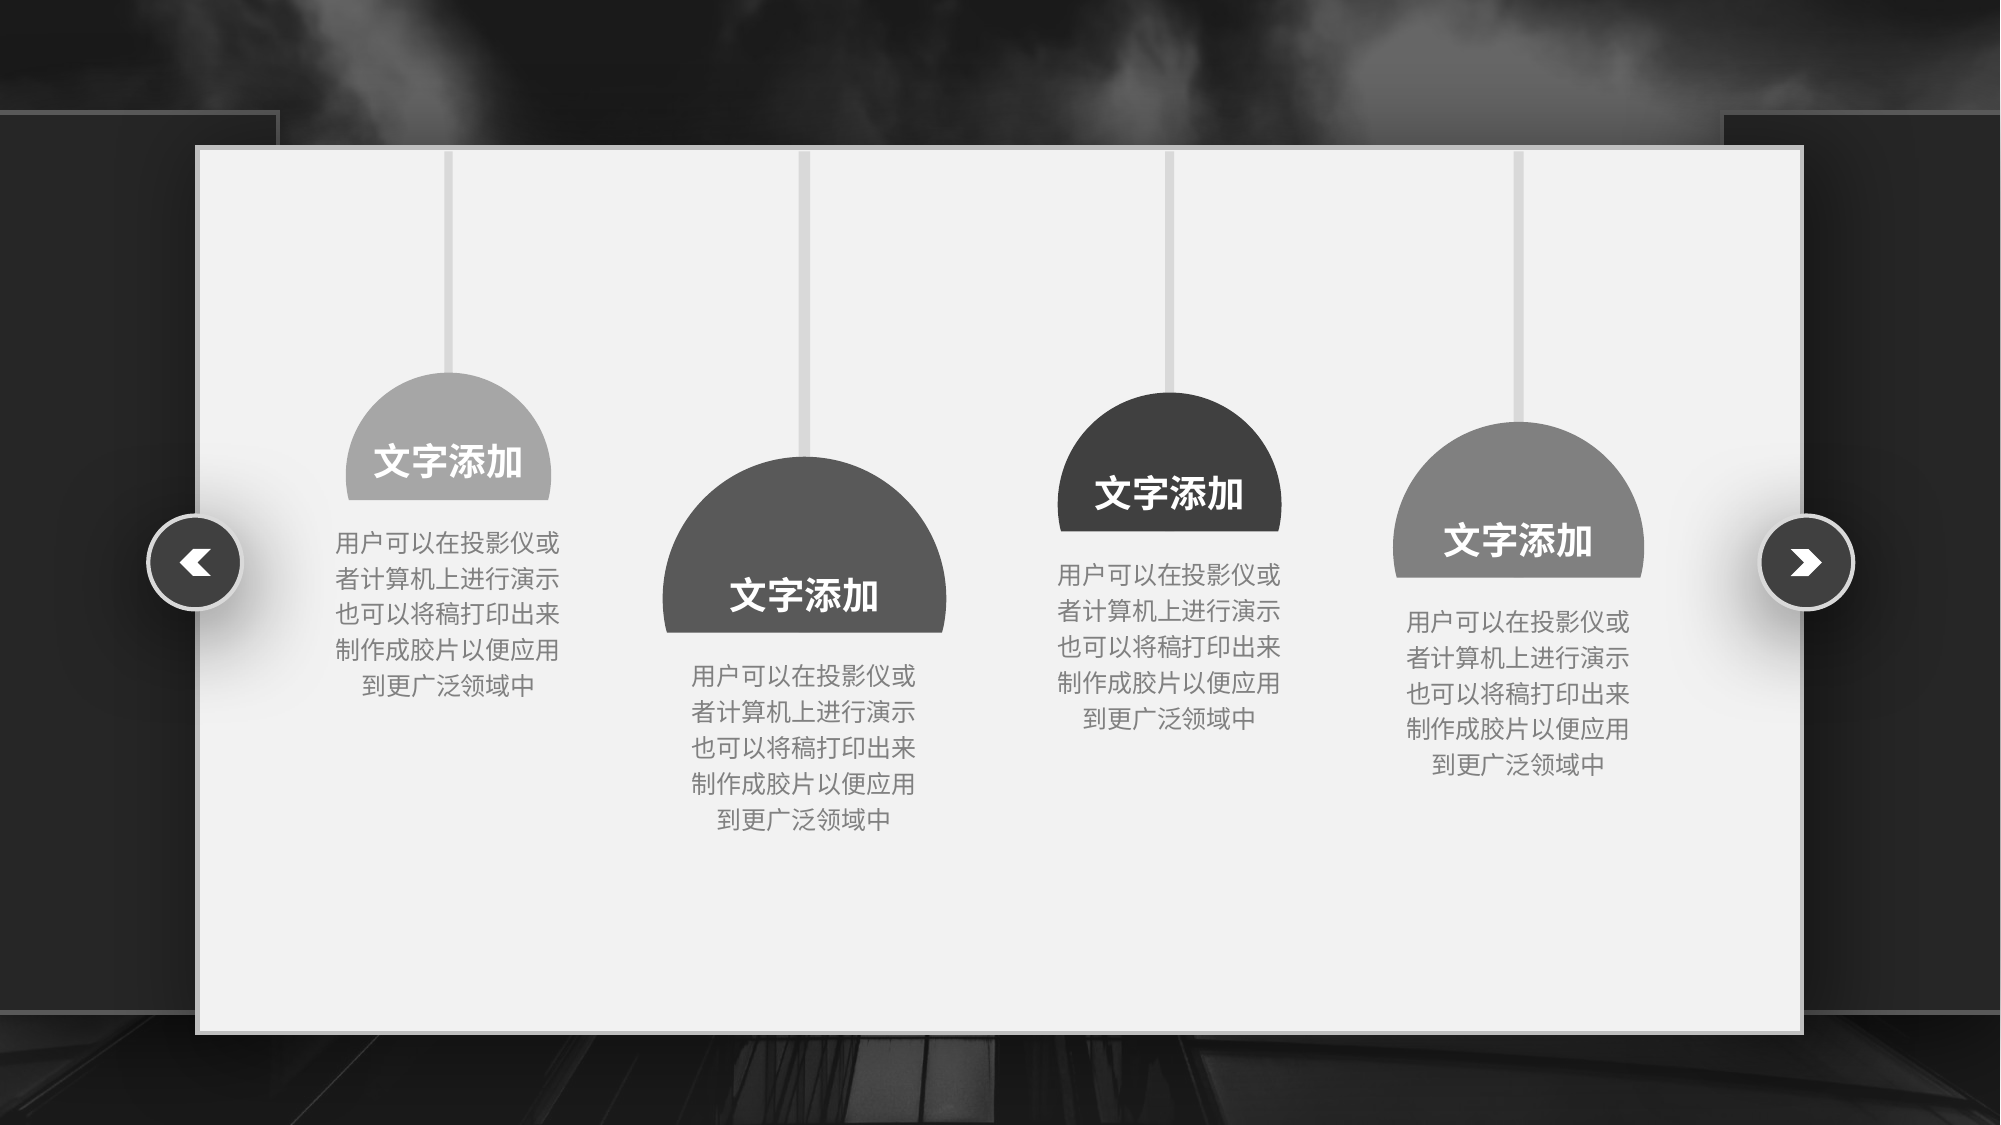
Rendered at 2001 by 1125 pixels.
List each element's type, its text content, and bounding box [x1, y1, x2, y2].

text_box 用户可以在投影仪或者计算机上进行演示也可以将稿打印出来制作成胶片以便应用到更广泛领域中 [308, 513, 589, 709]
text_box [1057, 151, 1282, 532]
text_box 文字添加 [552, 421, 560, 491]
text_box 用户可以在投影仪或者计算机上进行演示也可以将稿打印出来制作成胶片以便应用到更广泛领域中 [1029, 546, 1310, 741]
text_box 用户可以在投影仪或者计算机上进行演示也可以将稿打印出来制作成胶片以便应用到更广泛领域中 [1378, 592, 1659, 788]
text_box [1392, 151, 1645, 578]
text_box 用户可以在投影仪或者计算机上进行演示也可以将稿打印出来制作成胶片以便应用到更广泛领域中 [664, 647, 944, 842]
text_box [345, 151, 552, 500]
text_box 文字添加 [337, 421, 345, 491]
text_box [662, 151, 947, 633]
